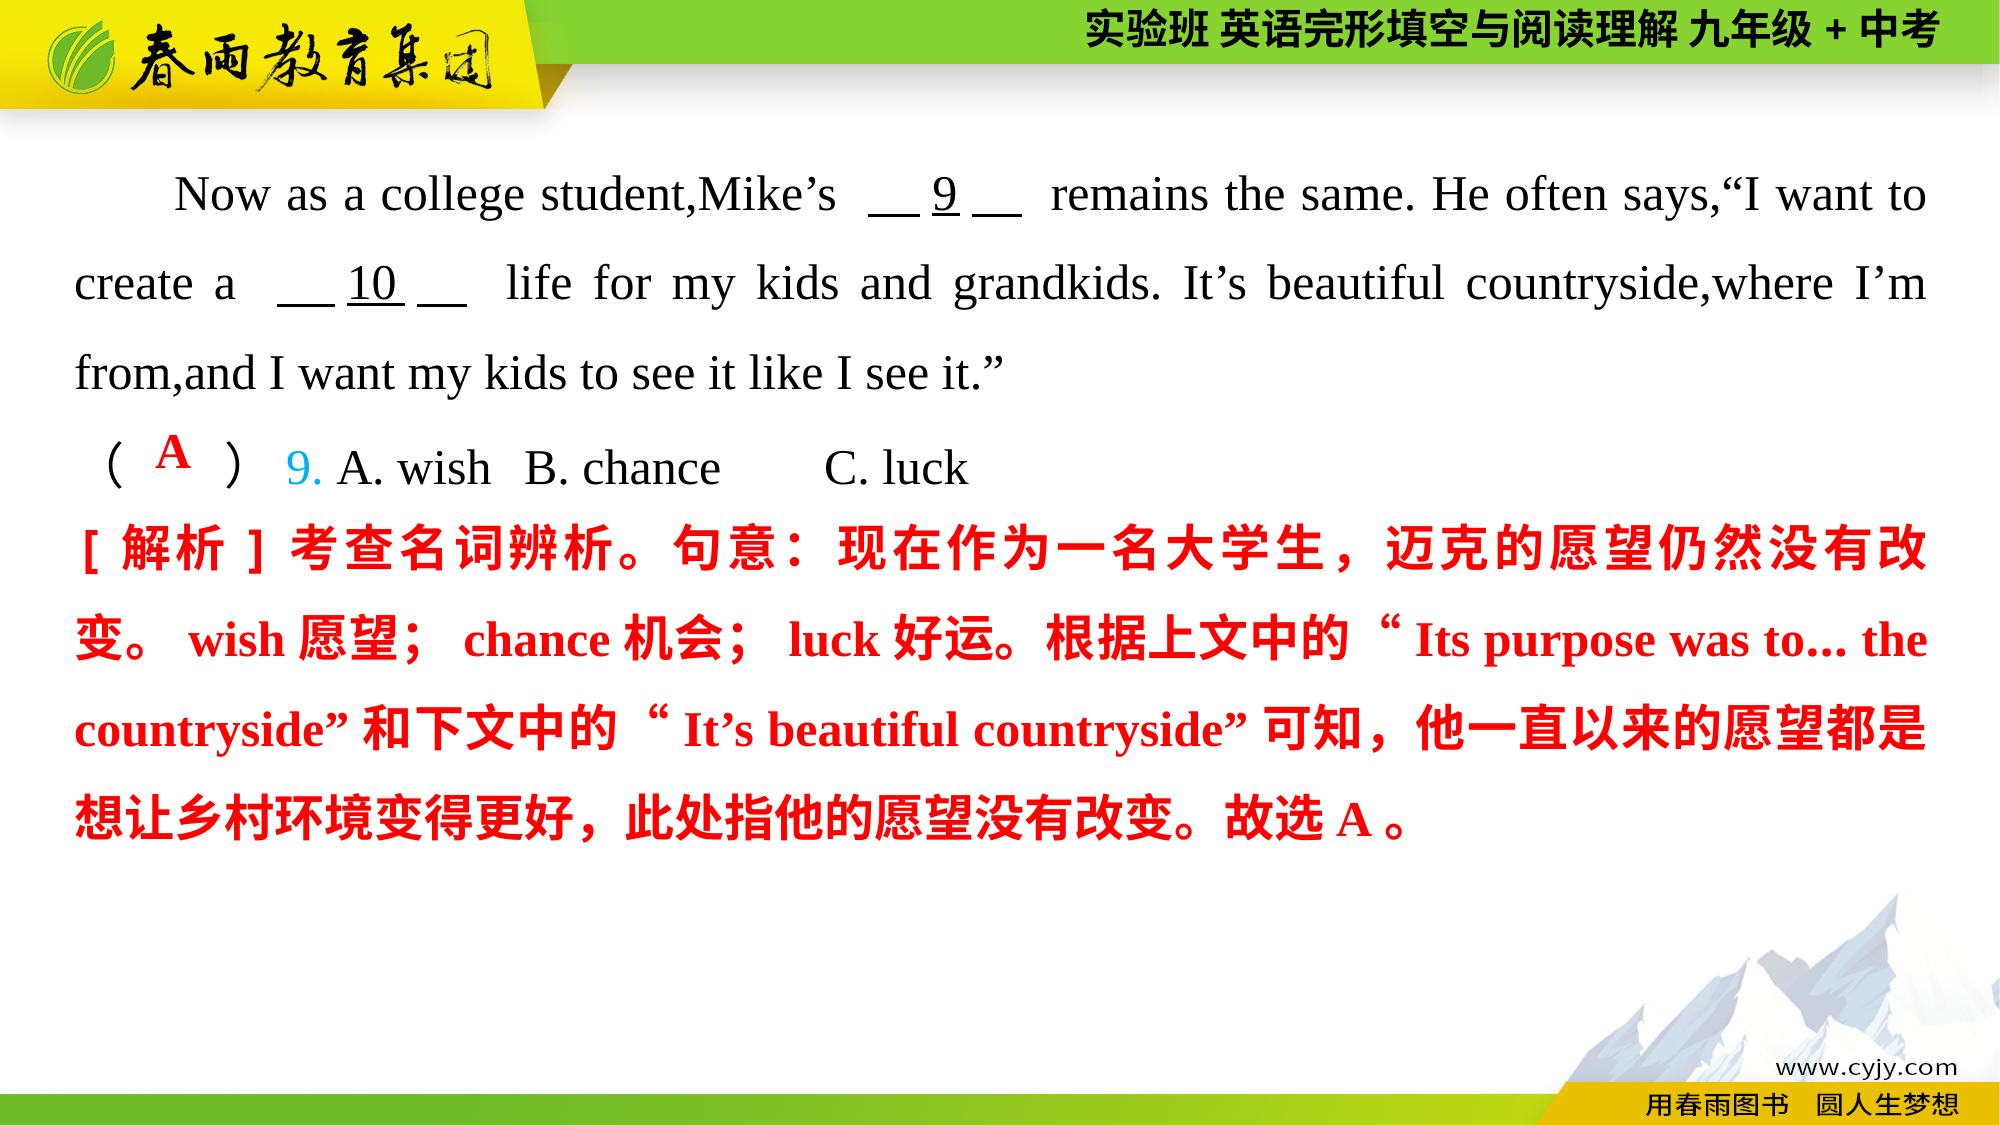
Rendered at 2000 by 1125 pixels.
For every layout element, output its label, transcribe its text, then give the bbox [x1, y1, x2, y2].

text_box A [140, 411, 206, 478]
text_box [解析]考查名词辨析。句意：现在作为一名大学生，迈克的愿望仍然没有改变。wish愿望；chance机会；luck好运。根据上文中的“Its purpose was to... the countryside”和下文中的“It’s beautiful countryside”可知，他一直以来的愿望都是想让乡村环境变得更好，此处指他的愿望没有改变。故选A。 [59, 478, 1944, 854]
text_box （ ）9. A. wish B. chance C. luck [59, 400, 1944, 478]
picture [0, 0, 2000, 1125]
list Now as a college student,Mike’s 9 remains the same. He often says,“I want to create a 10 life for my kids and grandkids. It’s beautiful countryside,where I’m from,and I want my kids to see it like I see it.” [59, 122, 1944, 400]
